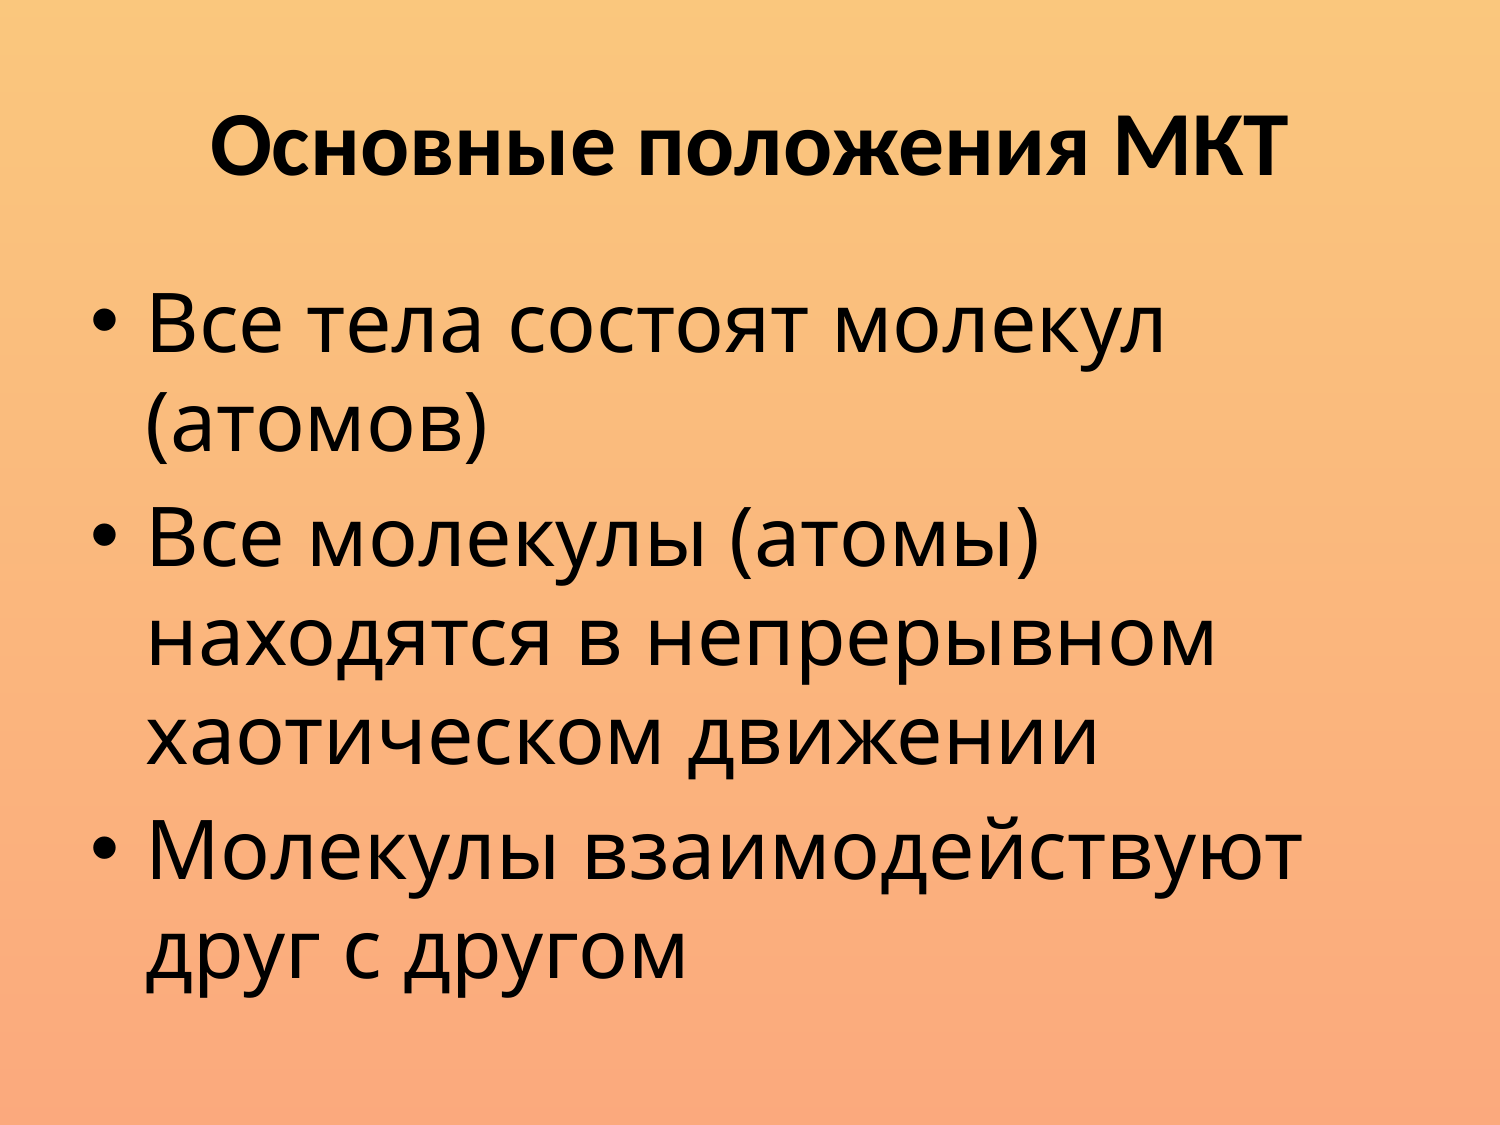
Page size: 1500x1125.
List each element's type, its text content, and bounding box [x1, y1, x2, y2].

list Все тела состоят молекул (атомов) Все молекулы (атомы) находятся в непрерывном хаотическом движении Молекулы взаимодействуют друг с другом [75, 262, 1425, 1005]
title Основные положения МКТ [75, 45, 1425, 233]
